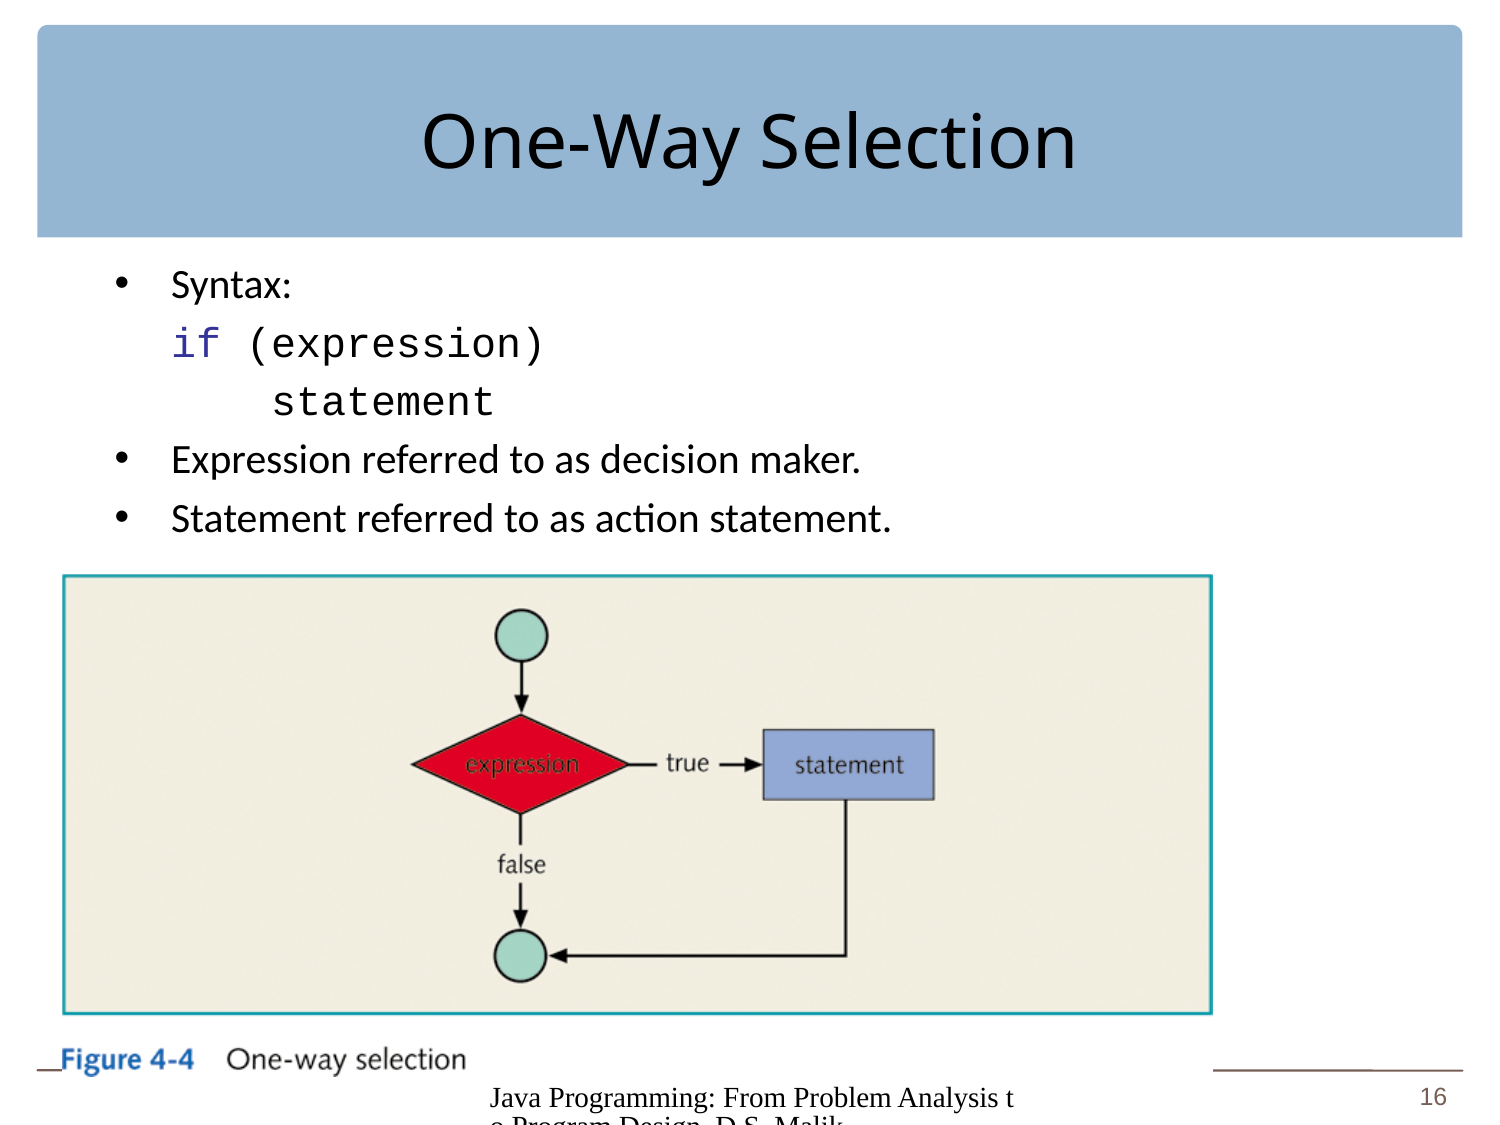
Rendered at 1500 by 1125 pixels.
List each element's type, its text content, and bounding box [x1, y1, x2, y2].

footer Java Programming: From Problem Analysis to Program Design, D.S. Malik [474, 1091, 1038, 1123]
slide_number 16 [1112, 1069, 1463, 1123]
picture [62, 574, 1213, 1078]
title One-Way Selection [49, 44, 1451, 233]
text_box Syntax: if (expression) statement Expression referred to as decision maker. Statement referred to as action statement. [99, 249, 1138, 561]
